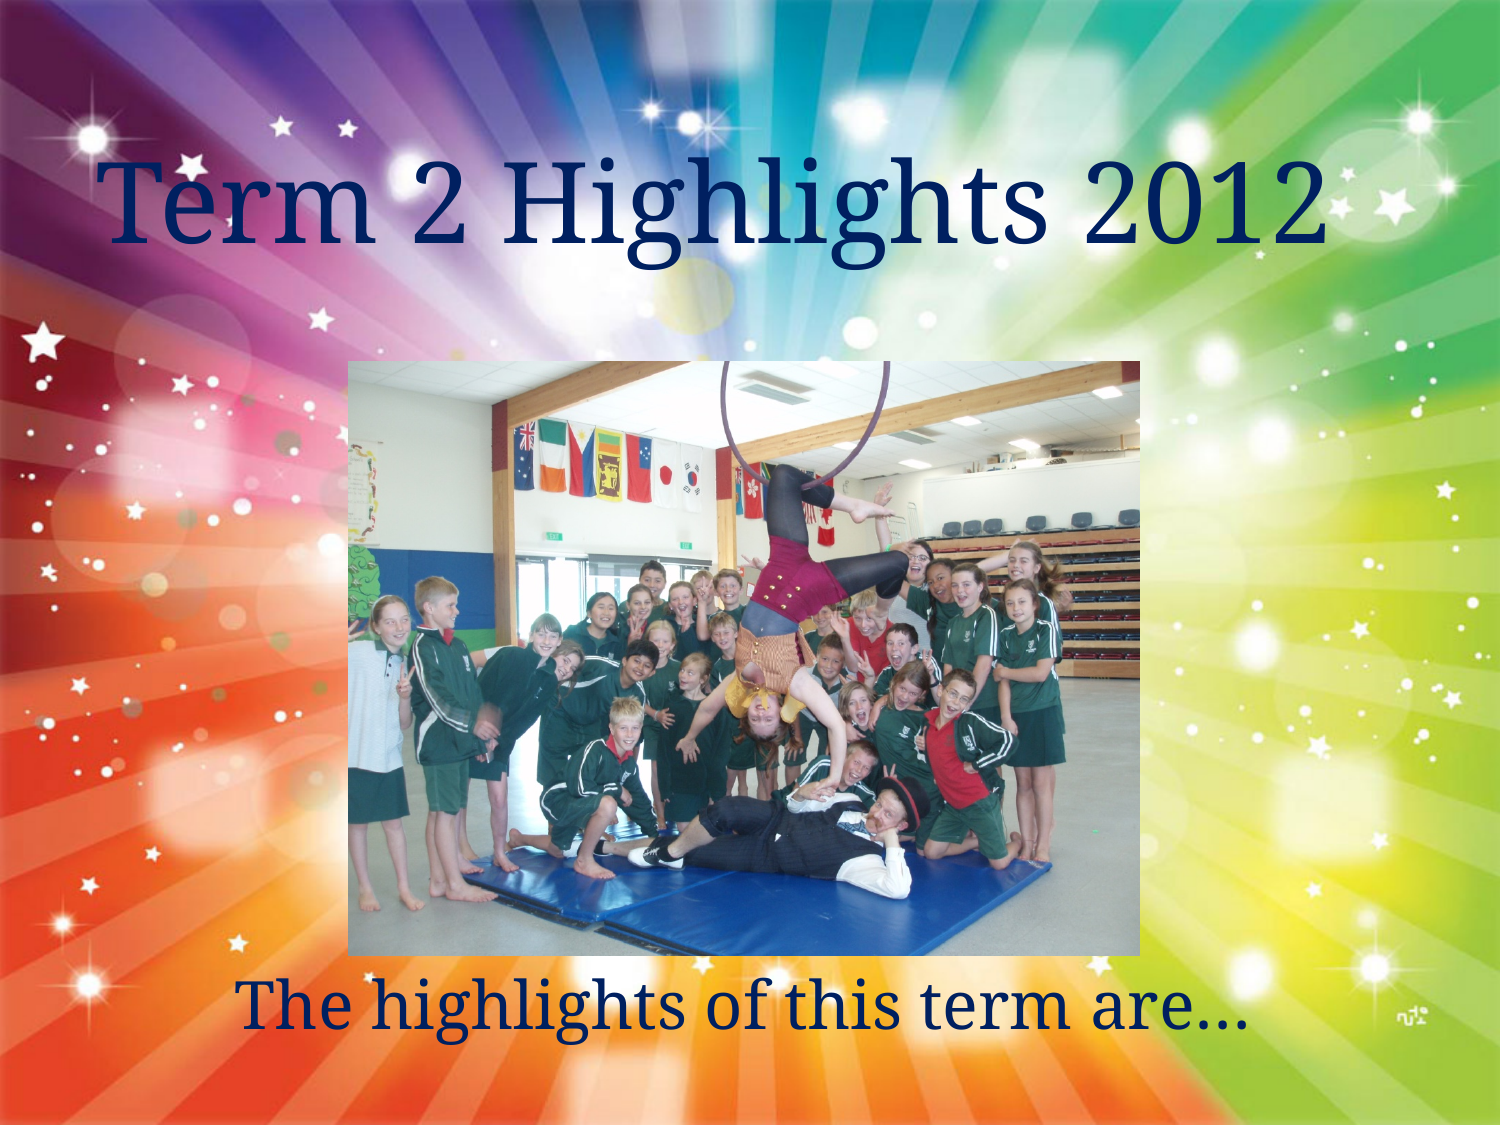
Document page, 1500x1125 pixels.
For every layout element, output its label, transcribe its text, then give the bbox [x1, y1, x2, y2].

title Term 2 Highlights 2012 [76, 78, 1352, 320]
picture [0, 0, 1500, 1125]
subtitle The highlights of this term are… [219, 955, 1270, 1125]
